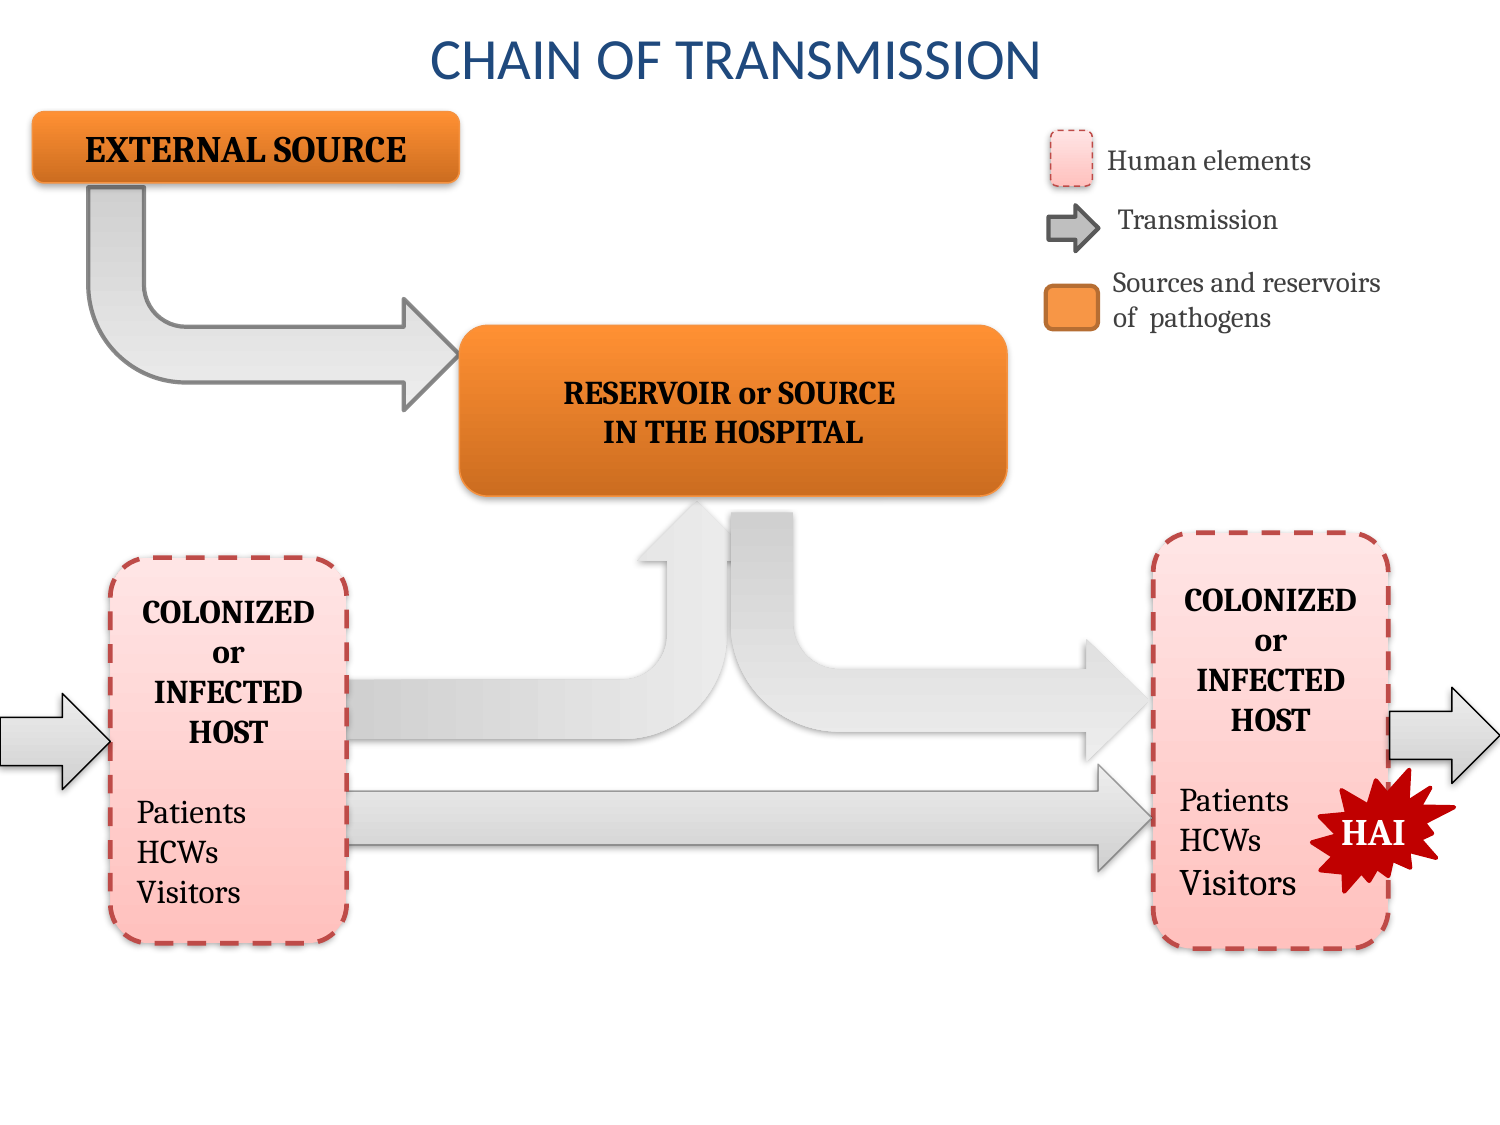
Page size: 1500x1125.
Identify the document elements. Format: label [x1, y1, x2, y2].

text_box [1477, 711, 1500, 760]
text_box [0, 13, 1475, 949]
